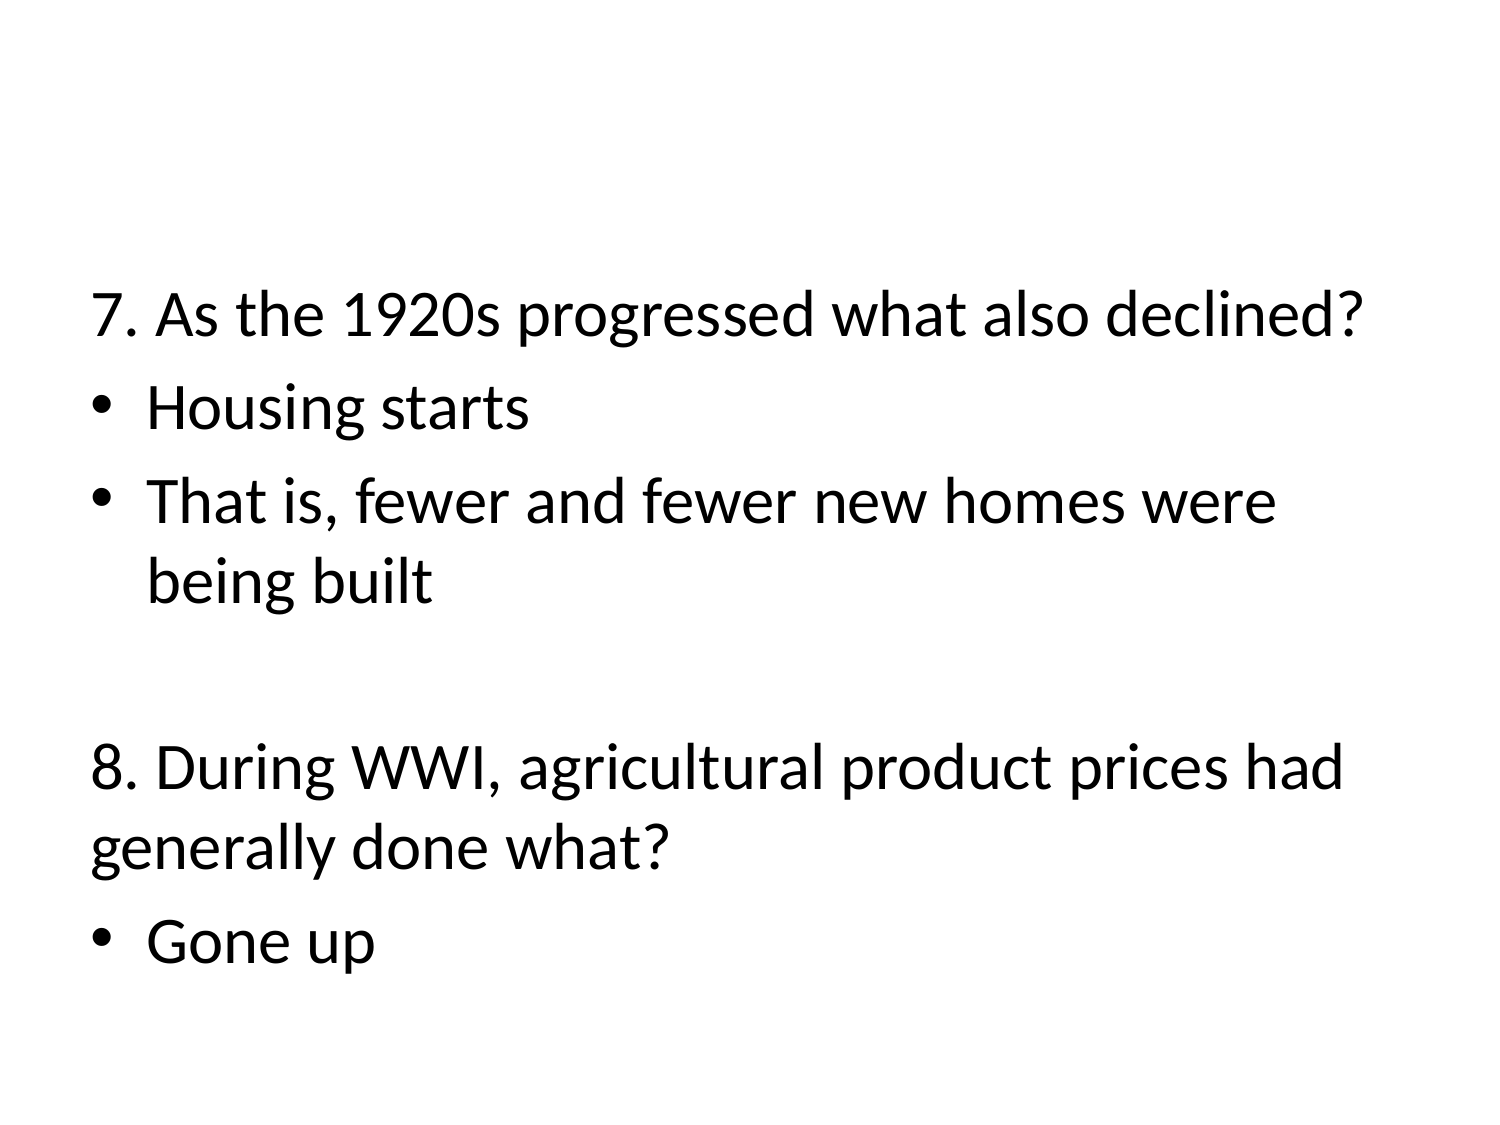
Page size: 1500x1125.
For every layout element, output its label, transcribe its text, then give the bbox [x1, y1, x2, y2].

list 7. As the 1920s progressed what also declined? Housing starts That is, fewer and fewer new homes were being built 8. During WWI, agricultural product prices had generally done what? Gone up [75, 262, 1425, 1005]
